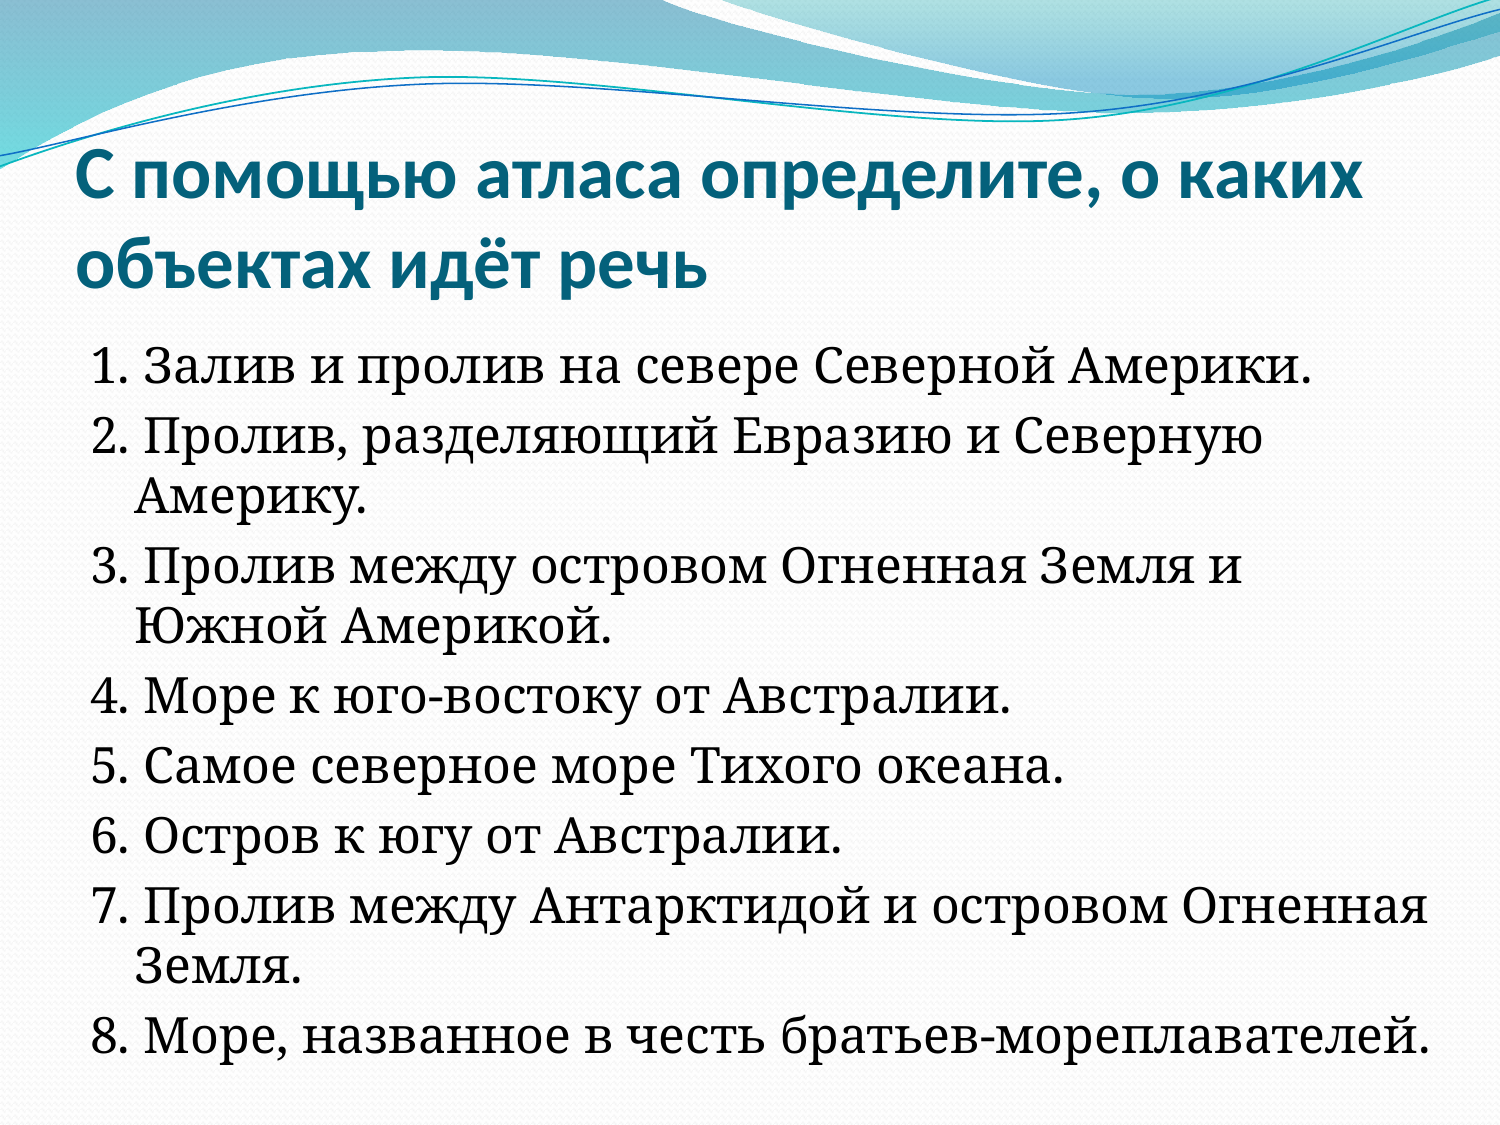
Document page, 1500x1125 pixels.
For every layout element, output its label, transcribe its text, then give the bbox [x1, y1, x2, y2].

title С помощью атласа определите, о каких объектах идёт речь [74, 115, 1426, 304]
list 1. Залив и пролив на севере Северной Америки. 2. Пролив, разделяющий Евразию и Северную Америку. 3. Пролив между островом Огненная Земля и Южной Америкой. 4. Море к юго-востоку от Австралии. 5. Самое северное море Тихого океана. 6. Остров к югу от Австралии. 7. Пролив между Антарктидой и островом Огненная Земля. 8. Море, названное в честь братьев-мореплавателей. [74, 326, 1460, 1048]
